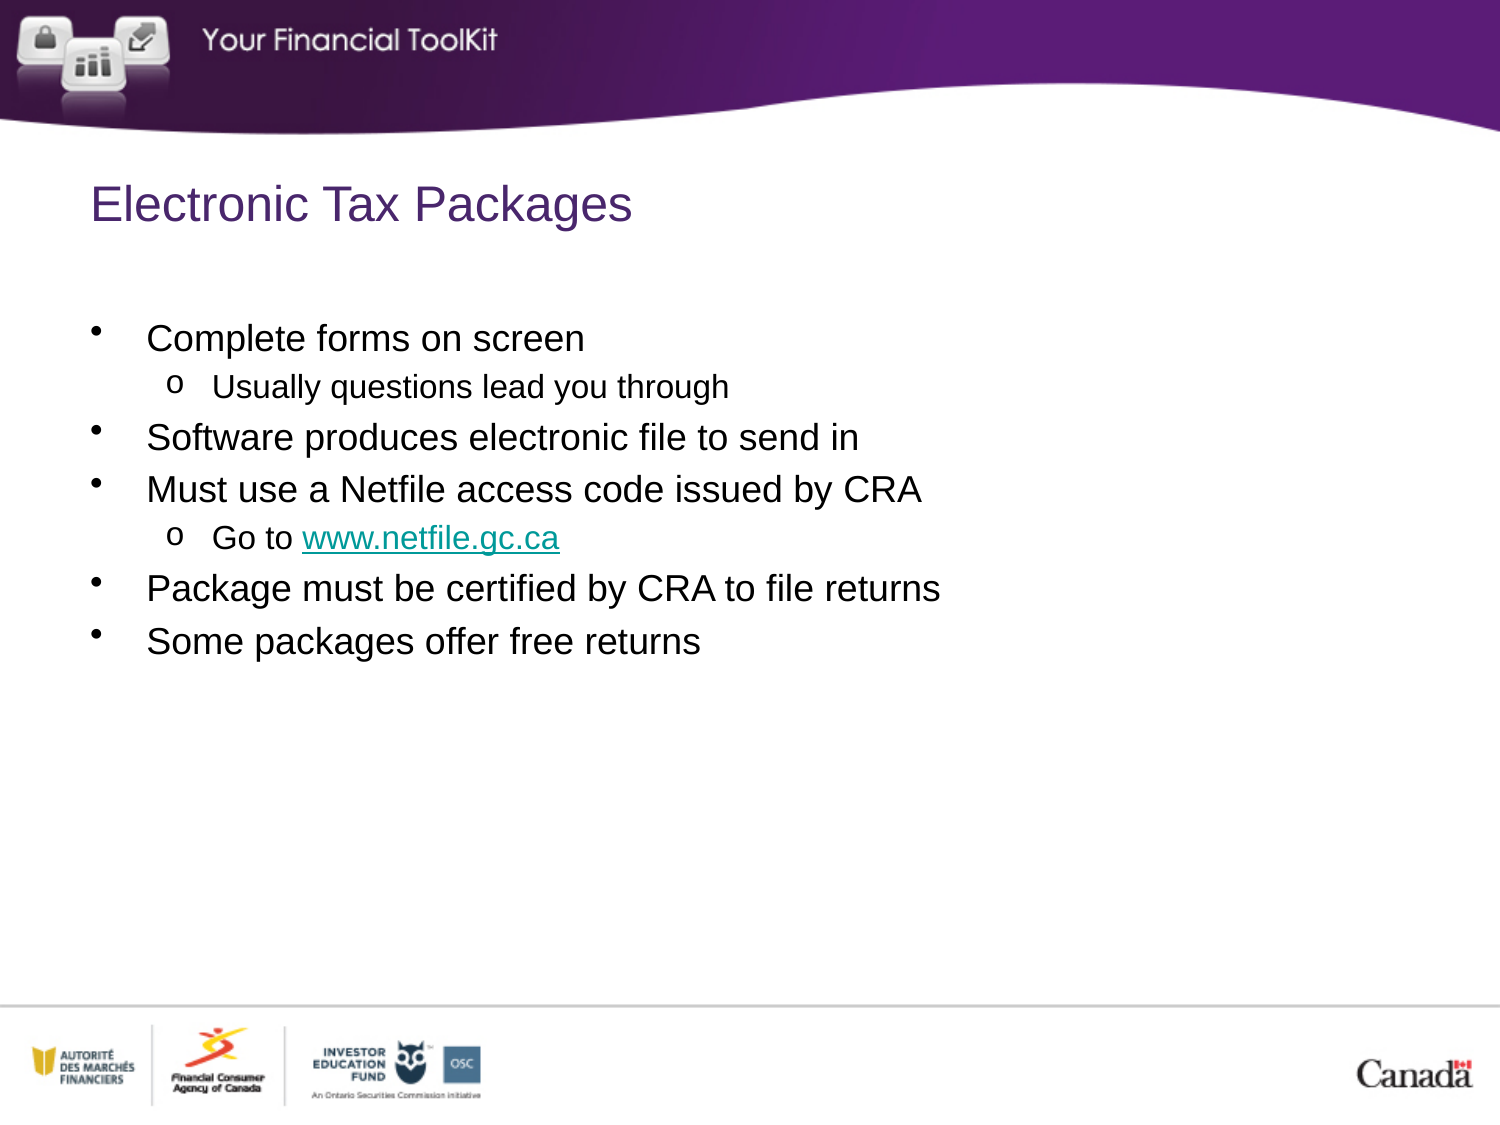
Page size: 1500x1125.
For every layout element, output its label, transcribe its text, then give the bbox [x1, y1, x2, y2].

picture [0, 0, 1500, 1125]
title Electronic Tax Packages [75, 164, 1211, 305]
list Complete forms on screen Usually questions lead you through Software produces electronic file to send in Must use a Netfile access code issued by CRA Go to www.netfile.gc.ca Package must be certified by CRA to file returns Some packages offer free returns [75, 305, 1425, 1009]
